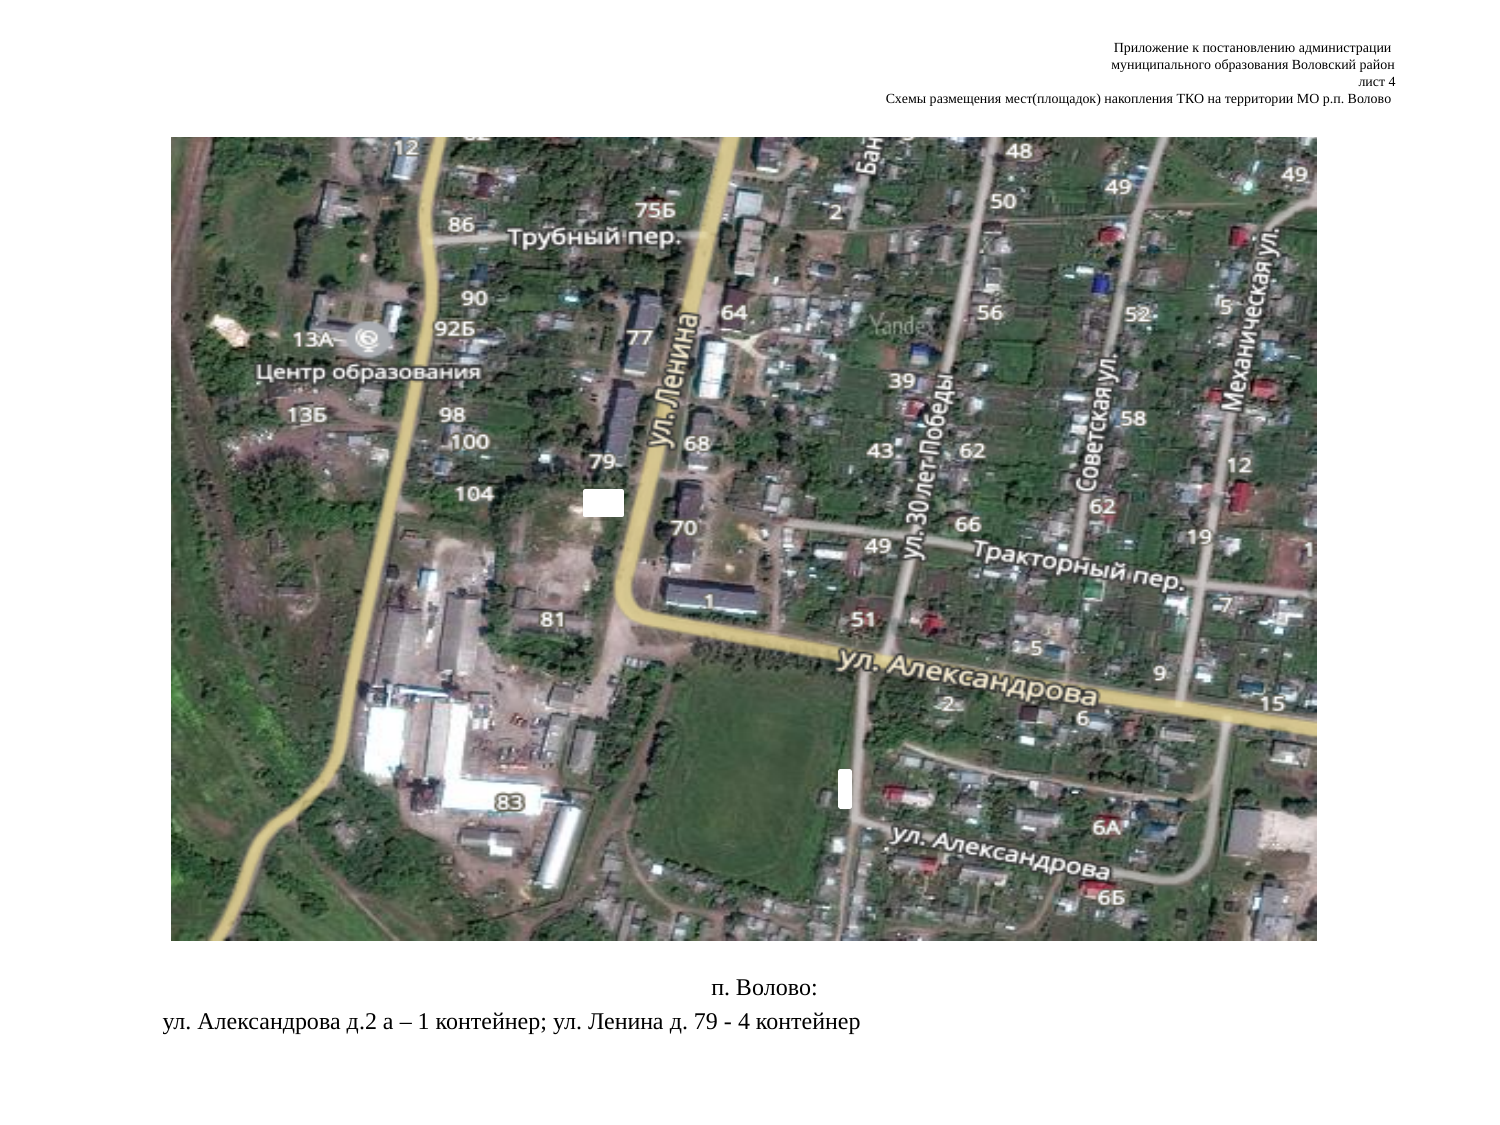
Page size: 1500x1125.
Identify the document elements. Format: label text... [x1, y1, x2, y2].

picture [170, 136, 1318, 941]
title Приложение к постановлению администрации муниципального образования Воловский район лист 4 Схемы размещения мест(площадок) накопления ТКО на территории МО р.п. Волово [135, 30, 1411, 114]
subtitle п. Волово: ул. Александрова д.2 а – 1 контейнер; ул. Ленина д. 79 - 4 контейнер [147, 964, 1388, 1044]
